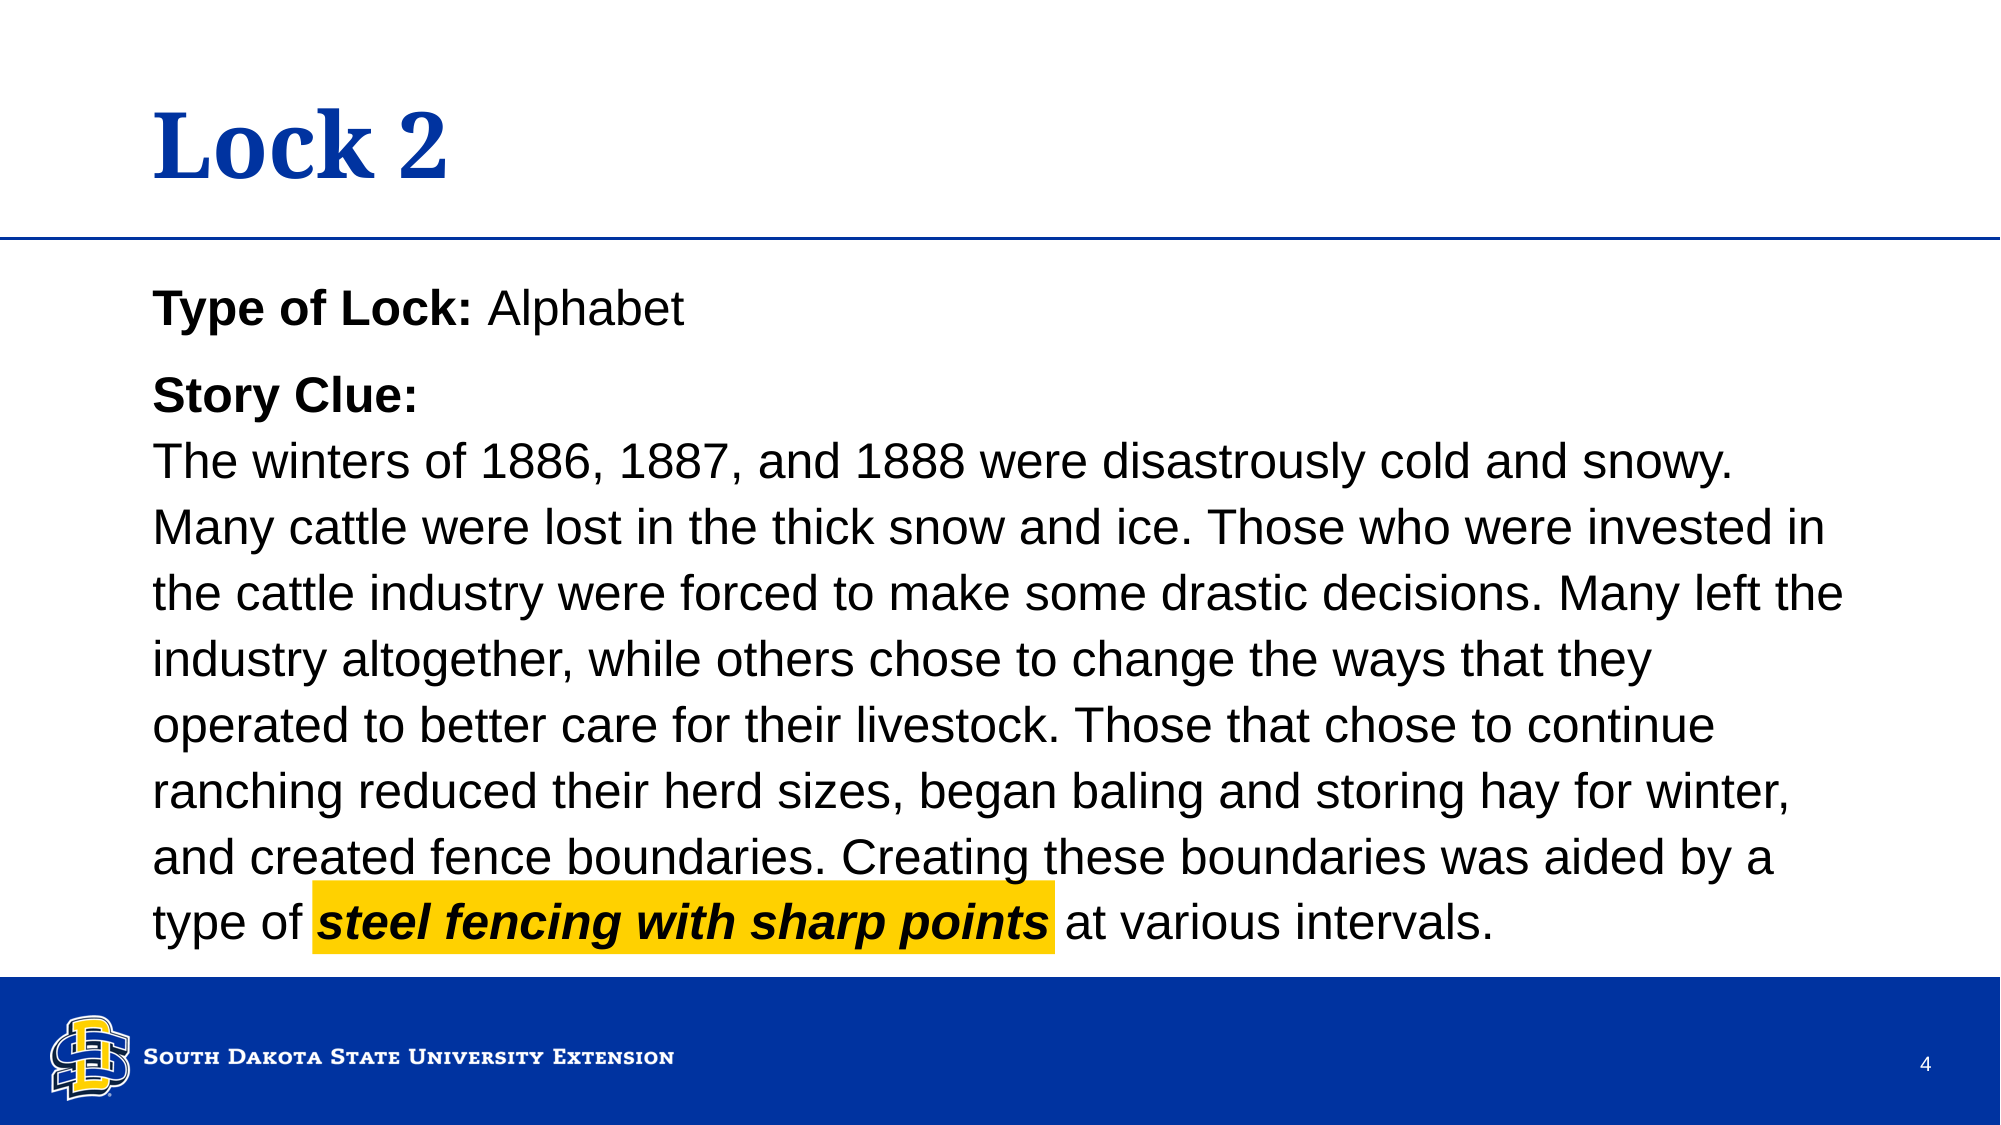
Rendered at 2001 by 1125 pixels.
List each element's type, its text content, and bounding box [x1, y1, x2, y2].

title Lock 2 – 1 [137, 59, 1863, 239]
text_box [311, 936, 1056, 955]
picture [50, 1015, 674, 1101]
list Type of Lock: Alphabet Story Clue: The winters of 1886, 1887, and 1888 were disastrously cold and snowy. Many cattle were lost in the thick snow and ice. Those who were invested in the cattle industry were forced to make some drastic decisions. Many left the industry altogether, while others chose to change the ways that they operated to better care for their livestock. Those that chose to continue ranching reduced their herd sizes, began baling and storing hay for winter, and created fence boundaries. Creating these boundaries was aided by a type of steel fencing with sharp points at various intervals. [137, 262, 1863, 936]
